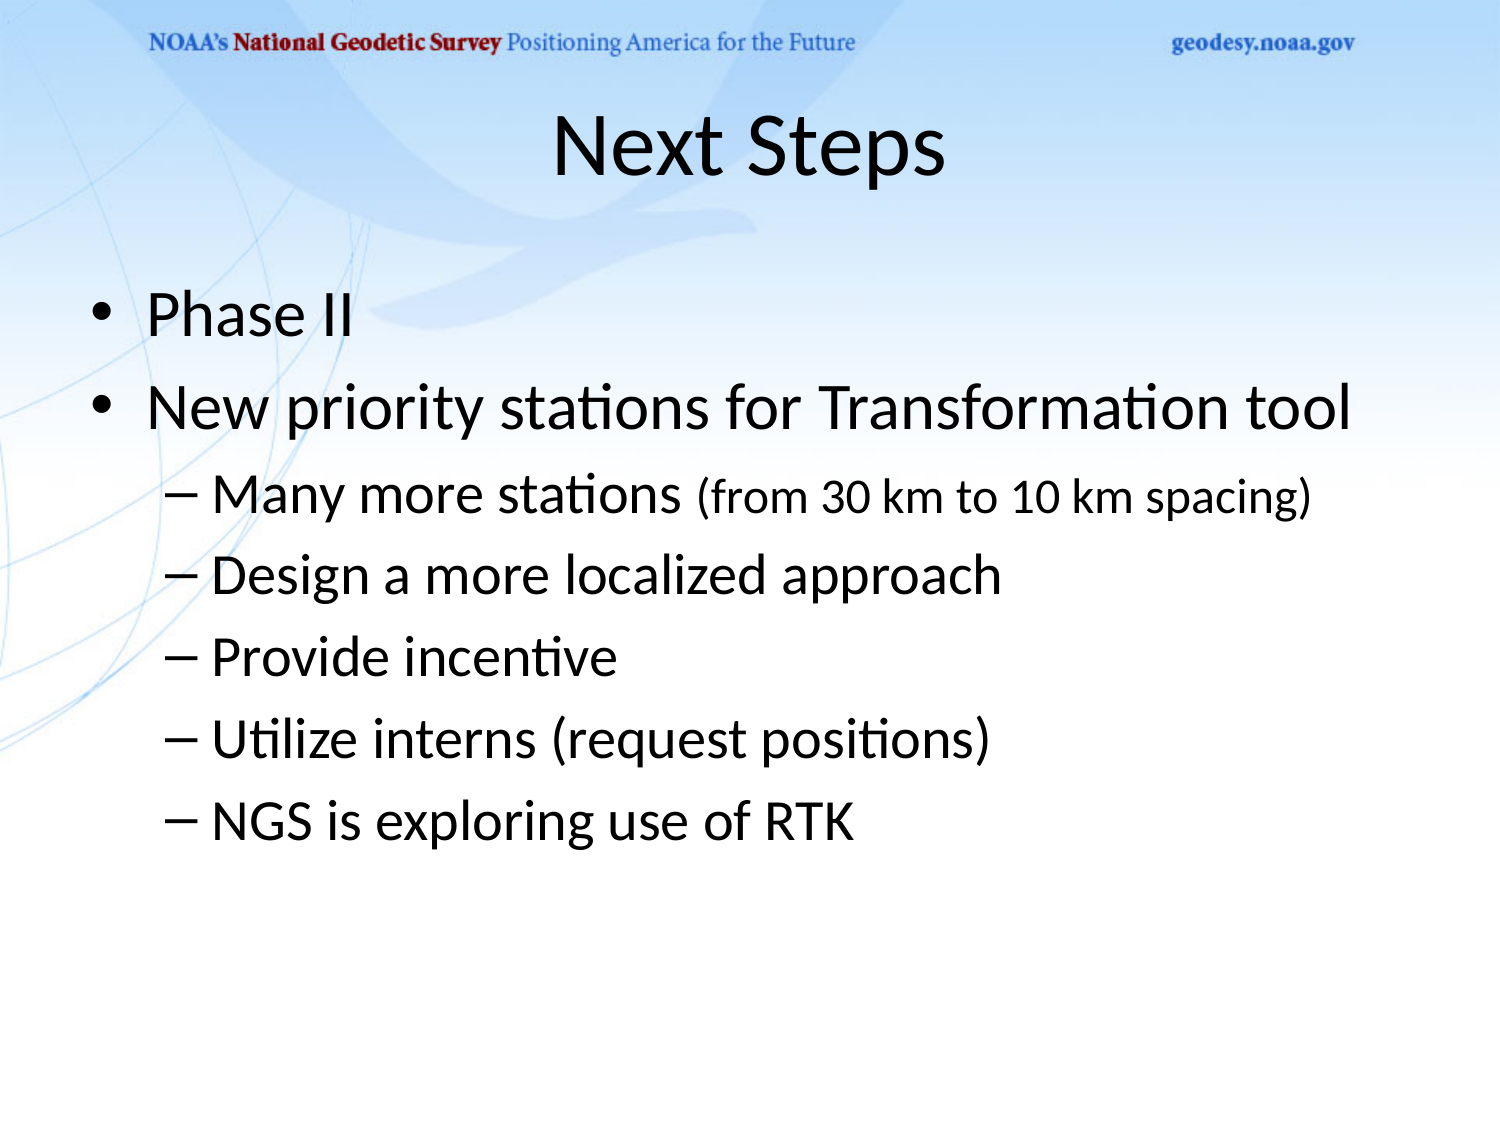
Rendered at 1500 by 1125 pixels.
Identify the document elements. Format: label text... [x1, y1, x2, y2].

picture [0, 0, 1500, 1125]
title Next Steps [75, 45, 1425, 233]
list Phase II New priority stations for Transformation tool Many more stations (from 30 km to 10 km spacing) Design a more localized approach Provide incentive Utilize interns (request positions) NGS is exploring use of RTK [75, 262, 1425, 1005]
